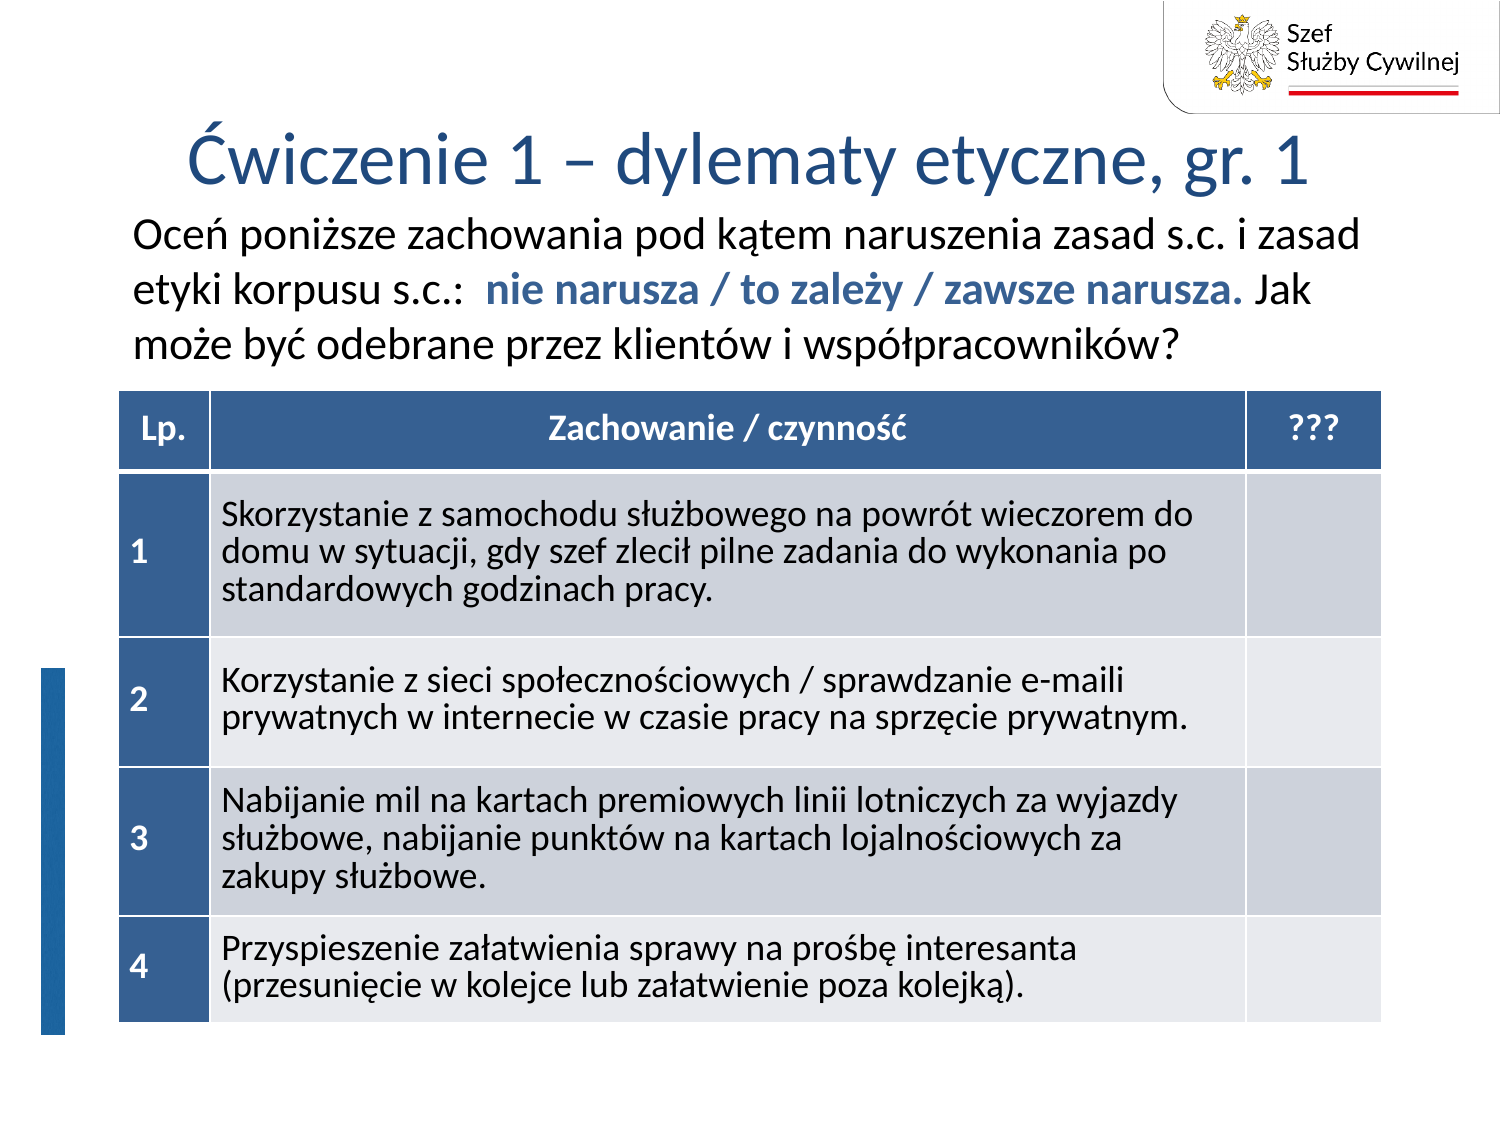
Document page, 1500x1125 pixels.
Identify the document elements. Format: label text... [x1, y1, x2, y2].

table_header ??? [1247, 391, 1381, 469]
table_cell [1247, 474, 1381, 636]
table_header Zachowanie / czynność [211, 391, 1245, 469]
table_cell 1 [119, 474, 209, 636]
table_cell 3 [119, 768, 209, 915]
table_cell 2 [119, 638, 209, 766]
title Ćwiczenie 1 – dylematy etyczne, gr. 1 [100, 101, 1400, 227]
picture [41, 668, 65, 1035]
table_cell Nabijanie mil na kartach premiowych linii lotniczych za wyjazdy służbowe, nabijanie punktów na kartach lojalnościowych za zakupy służbowe. [211, 768, 1245, 915]
table_cell Korzystanie z sieci społecznościowych / sprawdzanie e-maili prywatnych w internecie w czasie pracy na sprzęcie prywatnym. [211, 638, 1245, 766]
picture [1163, 0, 1500, 114]
table_cell 4 [119, 917, 209, 1022]
table_cell [1247, 768, 1381, 915]
table_cell [1247, 638, 1381, 766]
table_header Lp. [119, 391, 209, 469]
text_box Oceń poniższe zachowania pod kątem naruszenia zasad s.c. i zasad etyki korpusu s.c.: nie narusza / to zależy / zawsze narusza. Jak może być odebrane przez klientów i współpracowników? [117, 196, 1382, 376]
table_cell Skorzystanie z samochodu służbowego na powrót wieczorem do domu w sytuacji, gdy szef zlecił pilne zadania do wykonania po standardowych godzinach pracy. [211, 474, 1245, 636]
table_cell Przyspieszenie załatwienia sprawy na prośbę interesanta (przesunięcie w kolejce lub załatwienie poza kolejką). [211, 917, 1245, 1022]
table_cell [1247, 917, 1381, 1022]
